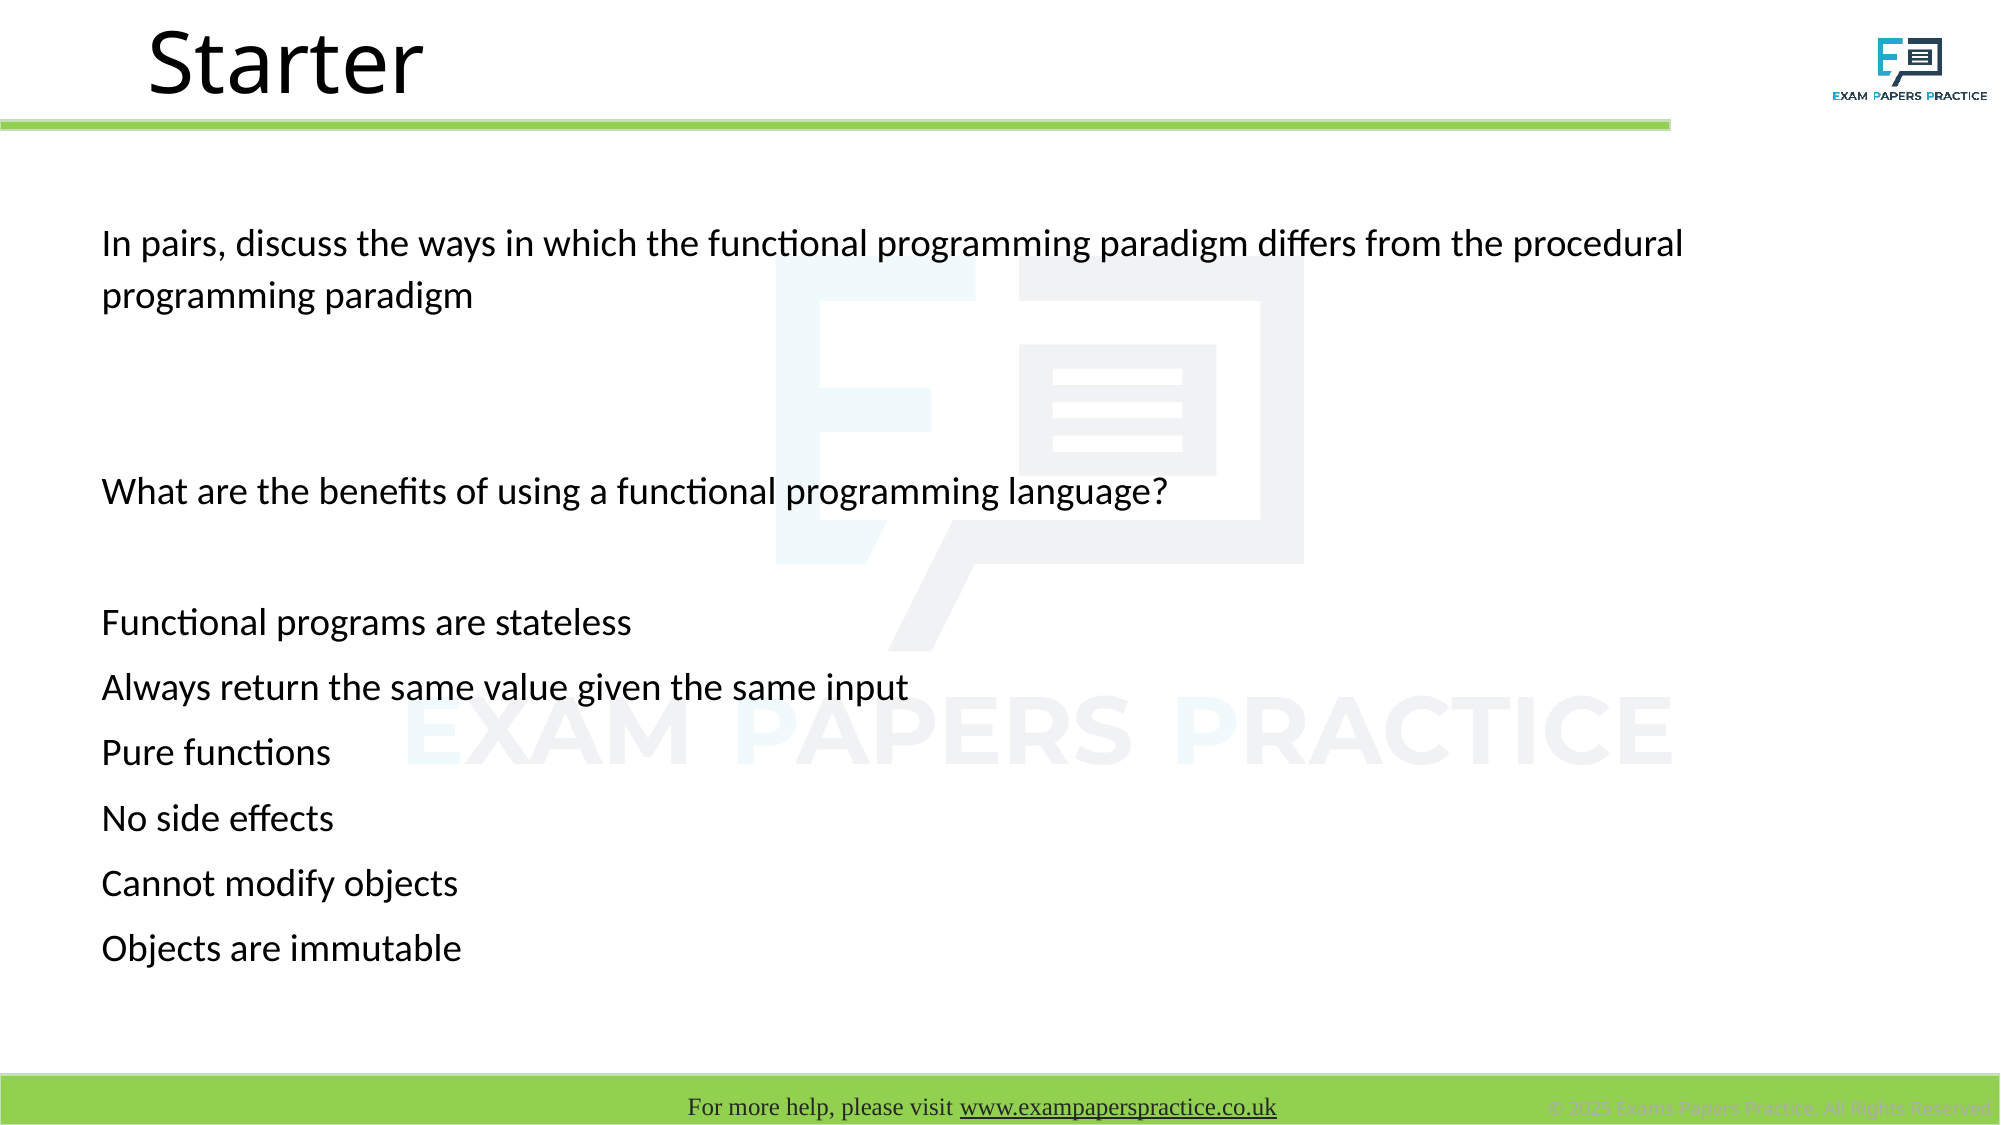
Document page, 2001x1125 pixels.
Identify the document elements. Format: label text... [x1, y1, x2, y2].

list In pairs, discuss the ways in which the functional programming paradigm differs from the procedural programming paradigm What are the benefits of using a functional programming language? Functional programs are stateless Always return the same value given the same input Pure functions No side effects Cannot modify objects Objects are immutable [86, 205, 1858, 986]
title Starter [132, 11, 1858, 121]
